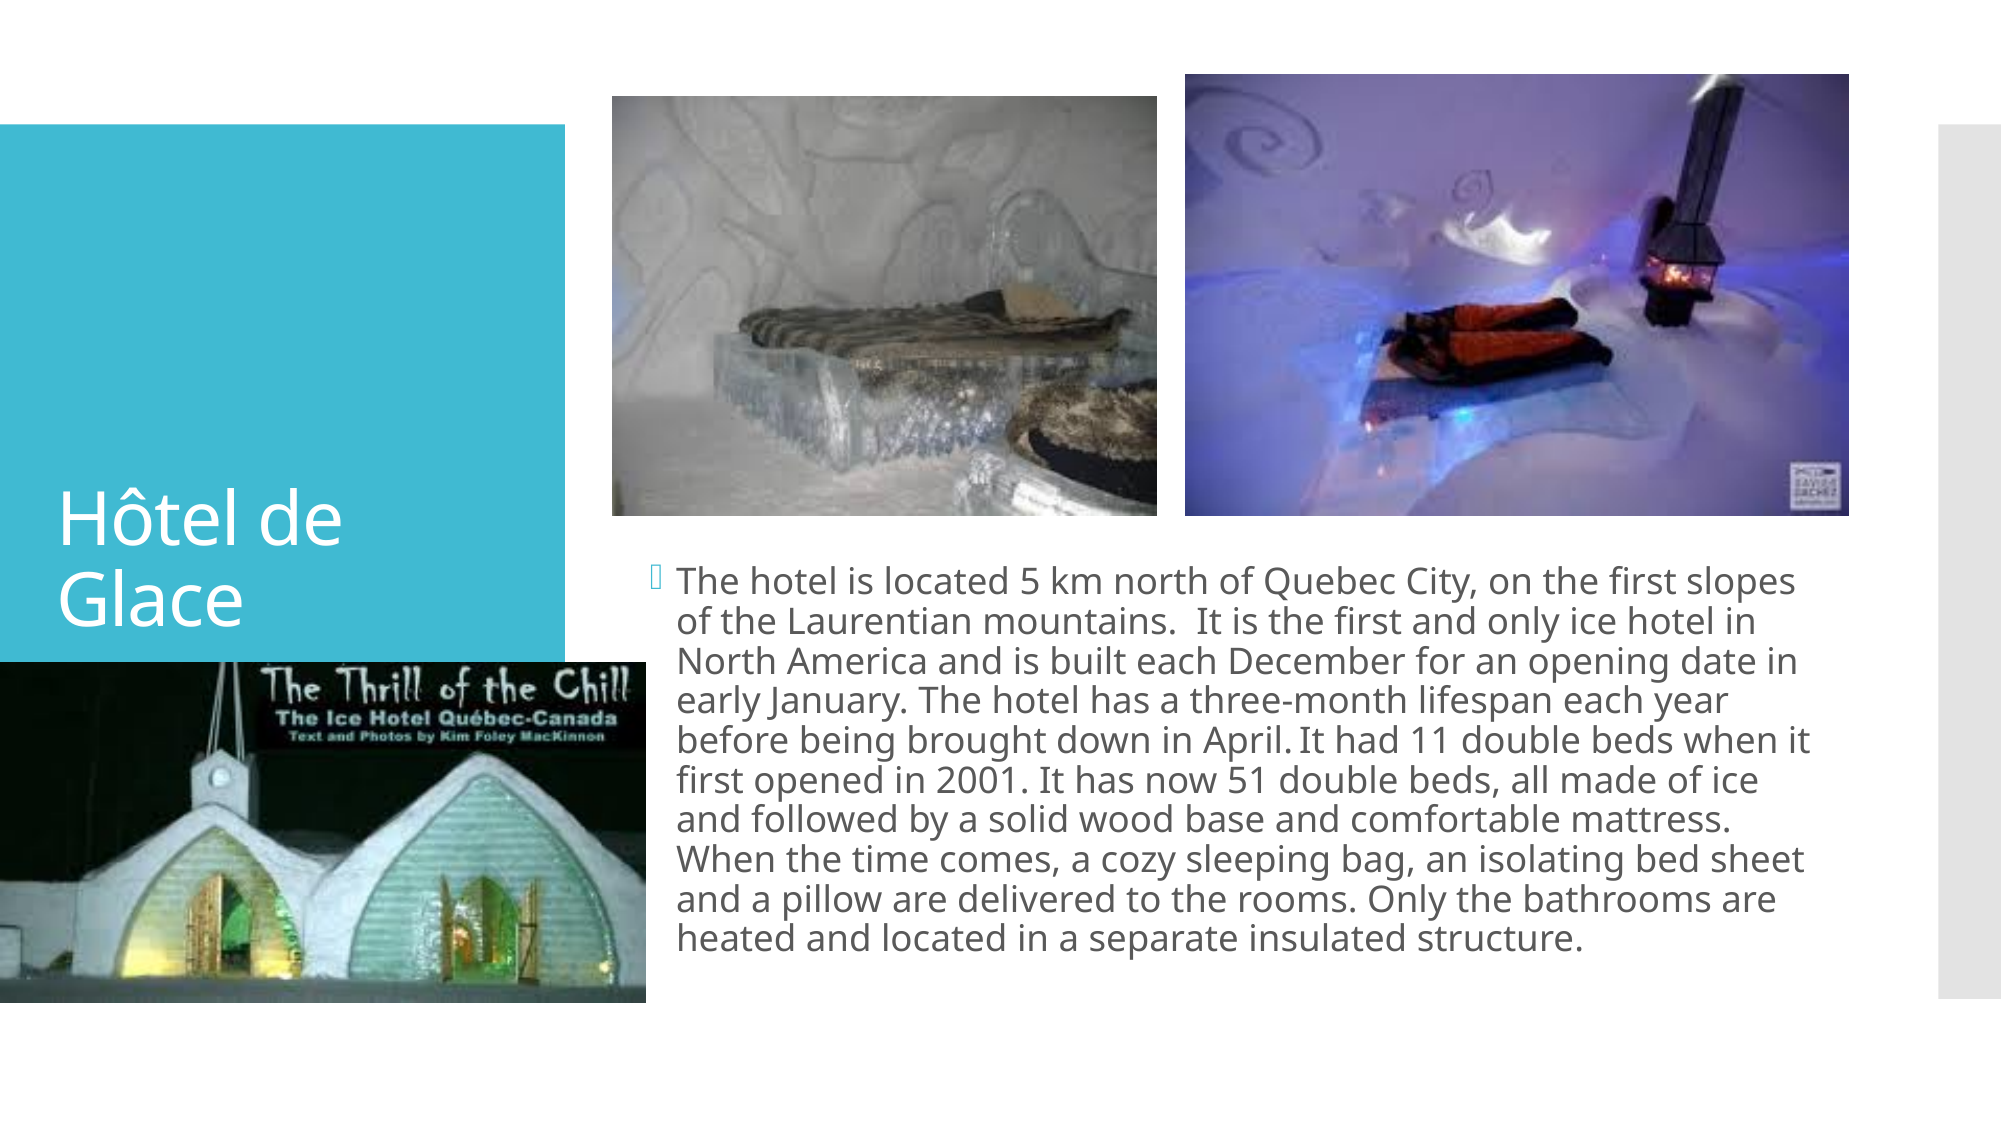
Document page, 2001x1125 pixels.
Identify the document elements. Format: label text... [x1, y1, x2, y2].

list The hotel is located 5 km north of Quebec City, on the first slopes of the Laurentian mountains. It is the first and only ice hotel in North America and is built each December for an opening date in early January. The hotel has a three-month lifespan each year before being brought down in April. It had 11 double beds when it first opened in 2001. It has now 51 double beds, all made of ice and followed by a solid wood base and comfortable mattress. When the time comes, a cozy sleeping bag, an isolating bed sheet and a pillow are delivered to the rooms. Only the bathrooms are heated and located in a separate insulated structure. [634, 541, 1835, 982]
title Hôtel de Glace [41, 184, 525, 662]
picture [1185, 74, 1849, 516]
picture [0, 662, 646, 1004]
picture [612, 96, 1157, 516]
